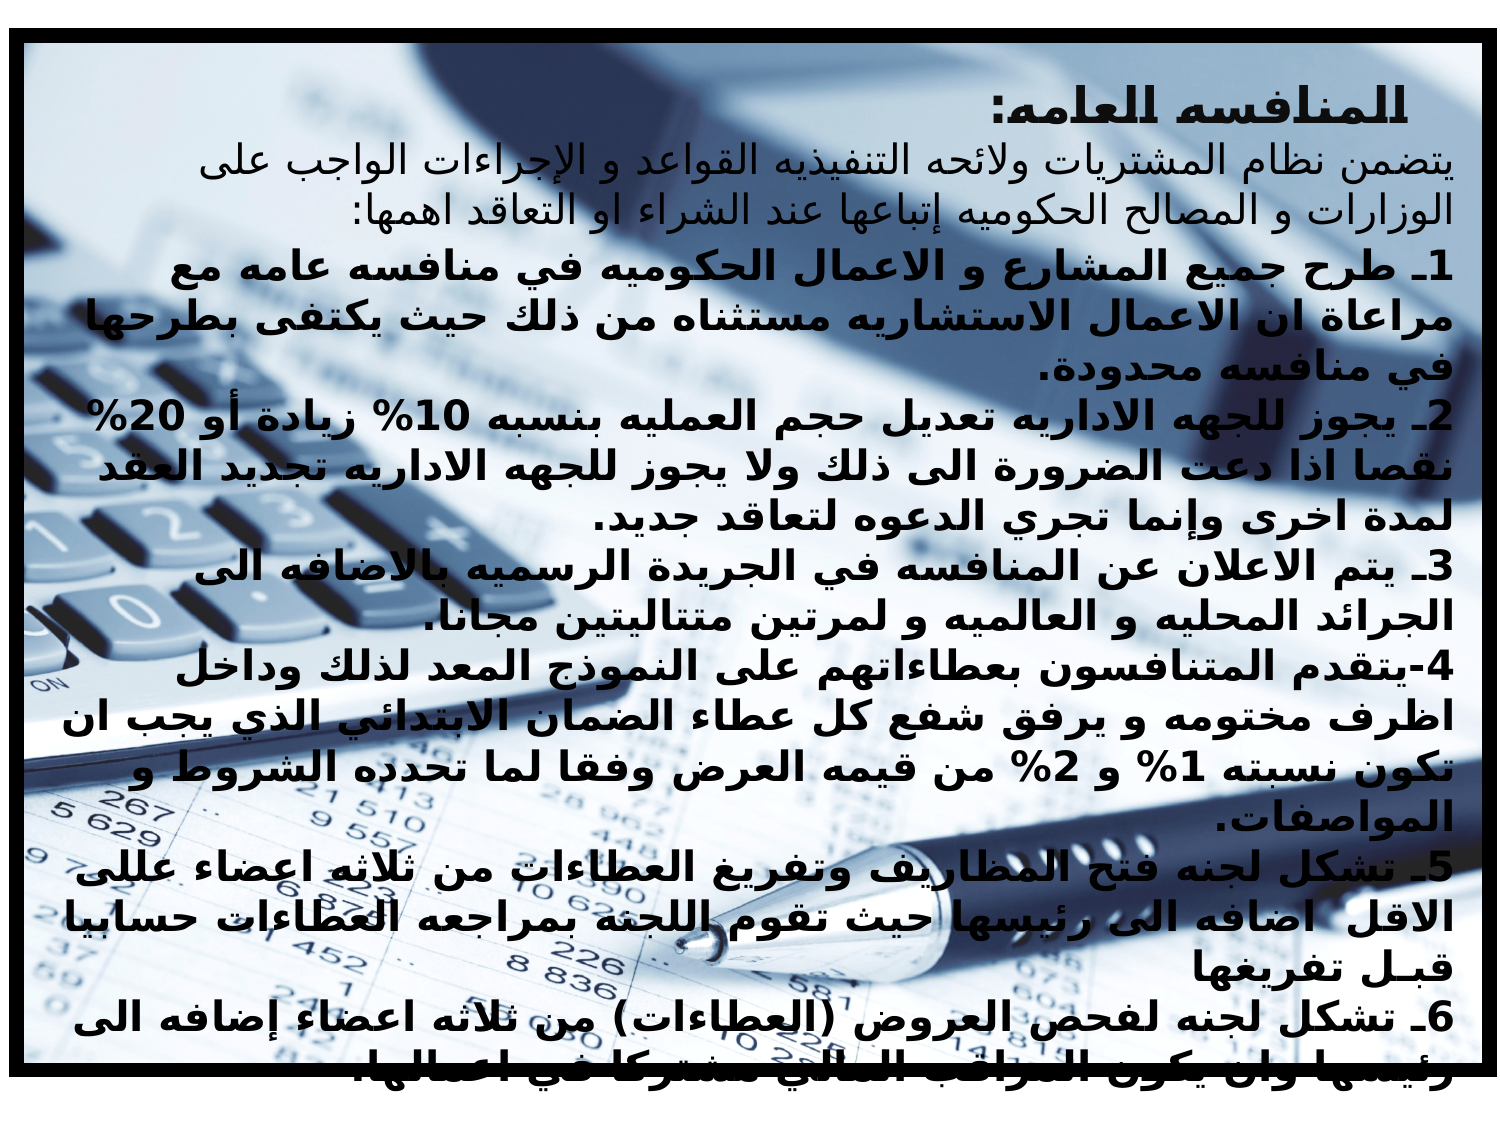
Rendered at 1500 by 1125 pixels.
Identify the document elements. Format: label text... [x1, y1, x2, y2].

text_box 1ـ طرح جميع المشارع و الاعمال الحكوميه في منافسه عامه مع مراعاة ان الاعمال الاستشاريه مستثناه من ذلك حيث يكتفى بطرحها في منافسه محدودة. 2ـ يجوز للجهه الاداريه تعديل حجم العمليه بنسبه 10% زيادة أو 20% نقصا اذا دعت الضرورة الى ذلك ولا يجوز للجهه الاداريه تجديد العقد لمدة اخرى وإنما تجري الدعوه لتعاقد جديد. 3ـ يتم الاعلان عن المنافسه في الجريدة الرسميه بالاضافه الى الجرائد المحليه و العالميه و لمرتين متتاليتين مجانا. 4-يتقدم المتنافسون بعطاءاتهم على النموذج المعد لذلك وداخل اظرف مختومه و يرفق شفع كل عطاء الضمان الابتدائي الذي يجب ان تكون نسبته 1% و 2% من قيمه العرض وفقا لما تحدده الشروط و المواصفات. 5ـ تشكل لجنه فتح المظاريف وتفريغ العطاءات من ثلاثه اعضاء عللى الاقل اضافه الى رئيسها حيث تقوم اللجنه بمراجعه العطاءات حسابيا قبـل تفريغها 6ـ تشكل لجنه لفحص العروض (العطاءات) من ثلاثه اعضاء إضافه الى رئيسها وان يكون المراقب المالي مشتركا في اعمالها. 7ـ عدم الافراج عن الضمان الابتدائي خلال مدة سريان العرض واذا انتهت المدة المحددة لسريان العرض عدم استعداده لاستمرار الارتباط بعرضه فيجب على الجهه الاداريه الافراج عن ضمانه الابتدائي فورا. 8ـ ان قيمه الضمان النهائي تبلغ 5% من قيمه العقد اما اذا كان الضمان المقدم تعهدا من احدى شركات التامين فيجب الا تقل قيمته عن 25% من قيمه العقد. [29, 1071, 1471, 1125]
picture [23, 42, 1483, 1063]
